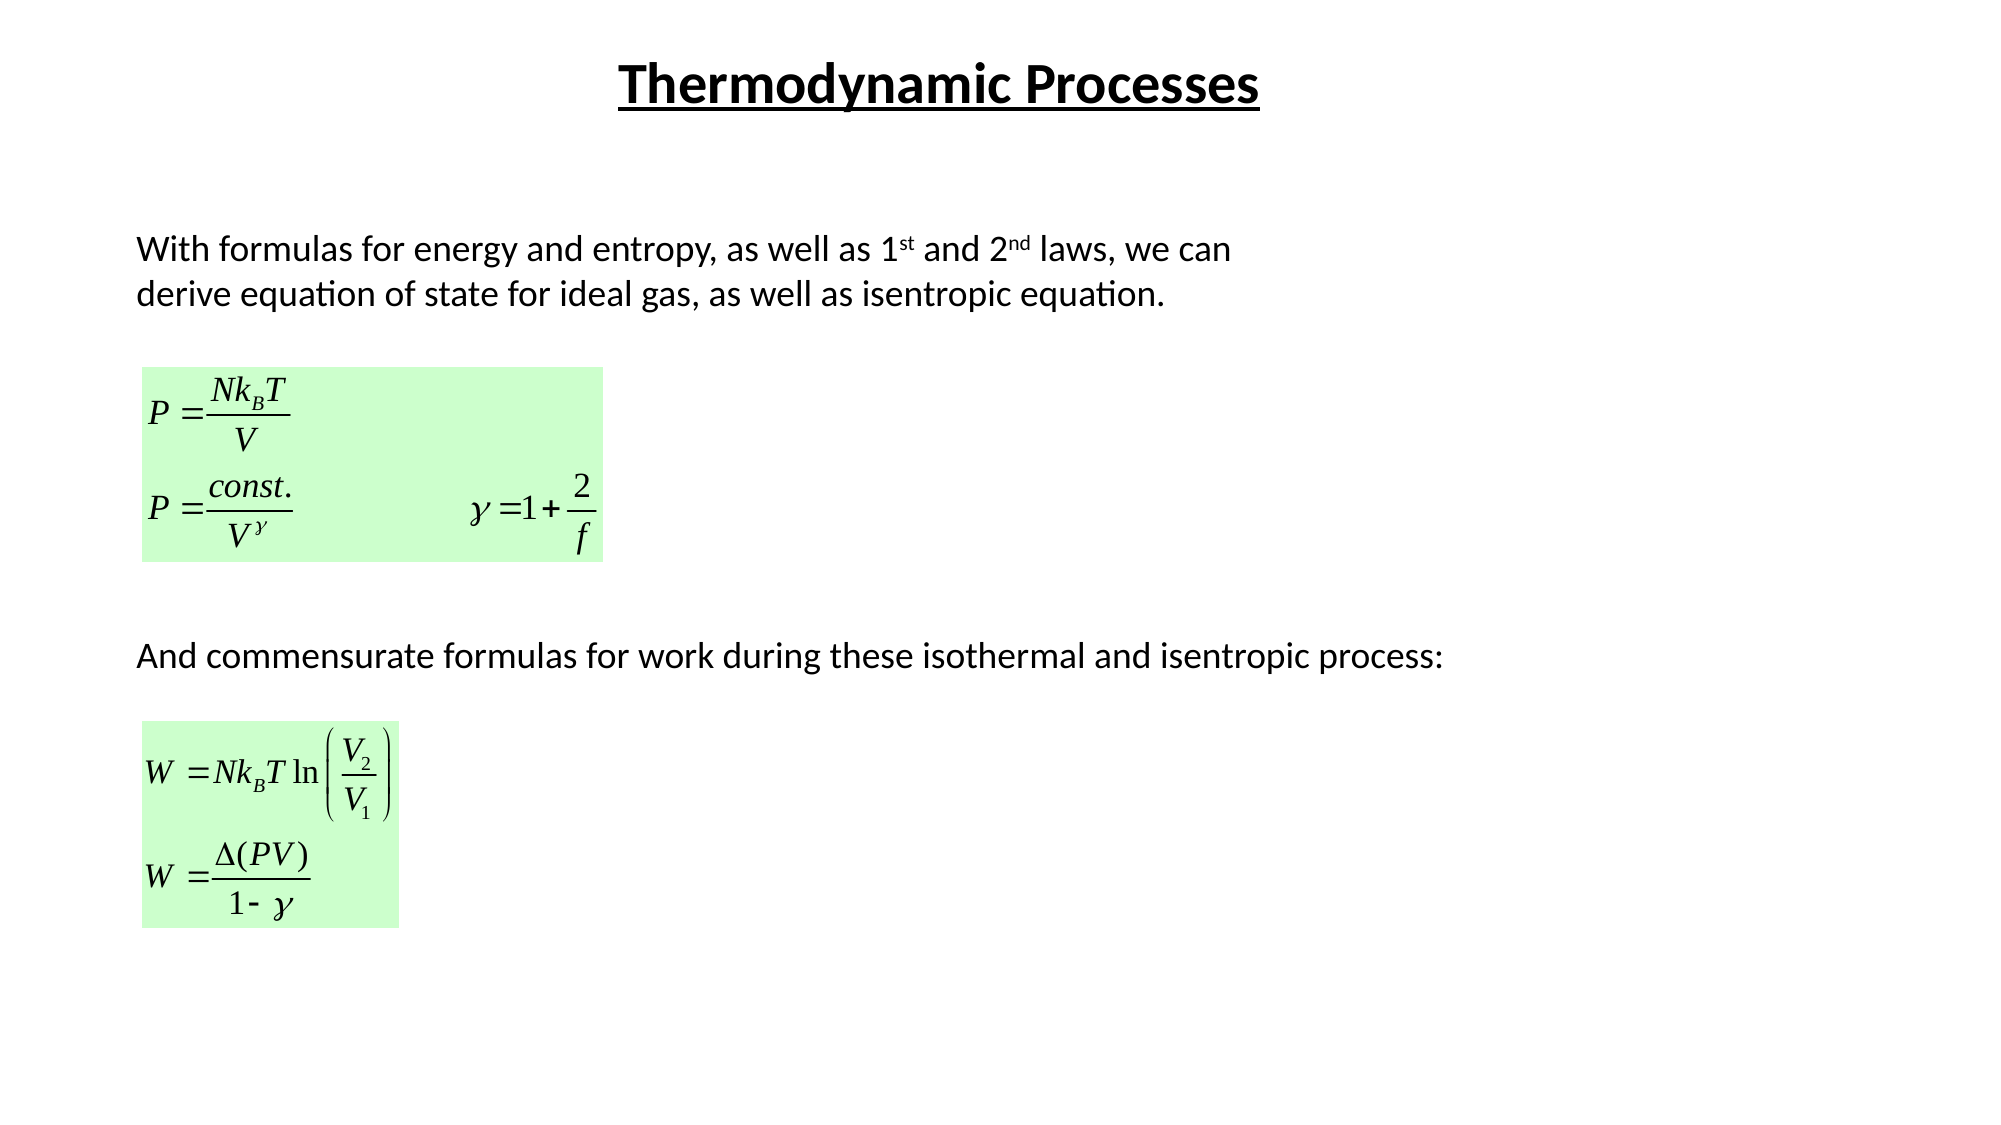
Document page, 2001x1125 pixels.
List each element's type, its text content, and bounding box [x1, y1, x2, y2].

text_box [141, 367, 604, 563]
text_box And commensurate formulas for work during these isothermal and isentropic process: [121, 624, 1495, 684]
text_box With formulas for energy and entropy, as well as 1st and 2nd laws, we can derive equation of state for ideal gas, as well as isentropic equation. [121, 216, 1317, 322]
text_box Thermodynamic Processes [603, 37, 1347, 123]
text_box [141, 721, 400, 928]
